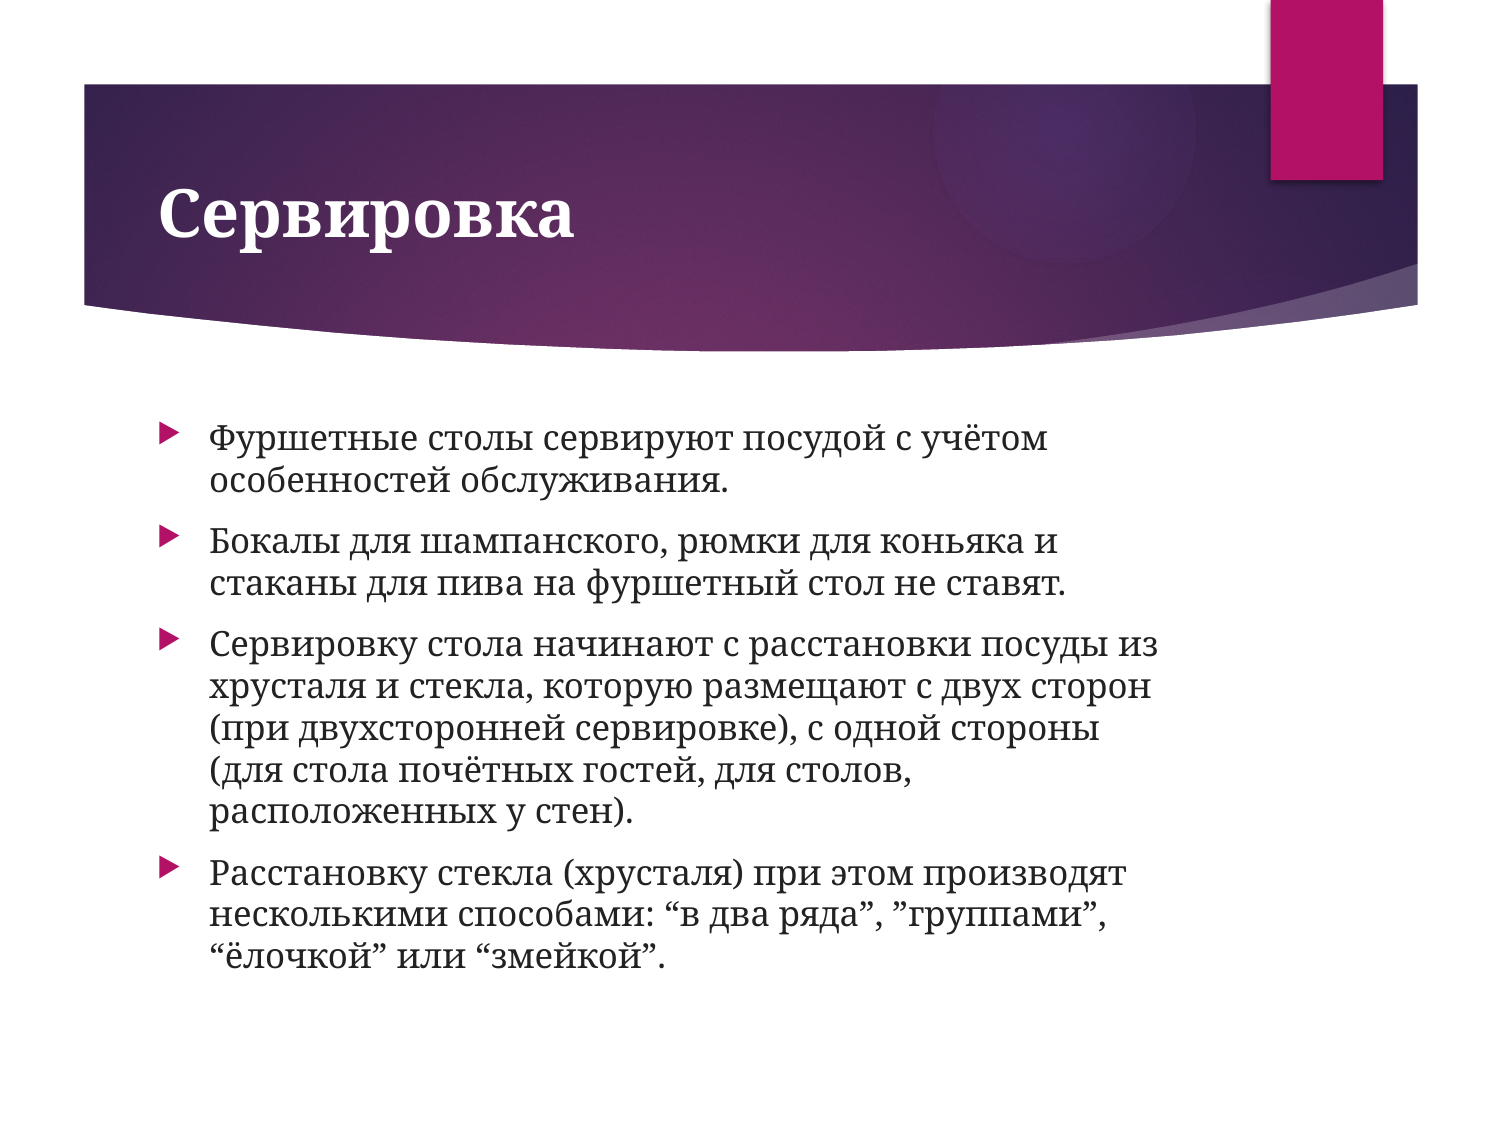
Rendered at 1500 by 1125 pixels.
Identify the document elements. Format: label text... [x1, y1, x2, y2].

list Фуршетные столы сервируют посудой с учётом особенностей обслуживания. Бокалы для шампанского, рюмки для коньяка и стаканы для пива на фуршетный стол не ставят. Сервировку стола начинают с расстановки посуды из хрусталя и стекла, которую размещают с двух сторон (при двухсторонней сервировке), с одной стороны (для стола почётных гостей, для столов, расположенных у стен). Расстановку стекла (хрусталя) при этом производят несколькими способами: “в два ряда”, ”группами”, “ёлочкой” или “змейкой”. [141, 408, 1183, 988]
title Сервировка [142, 152, 1183, 269]
